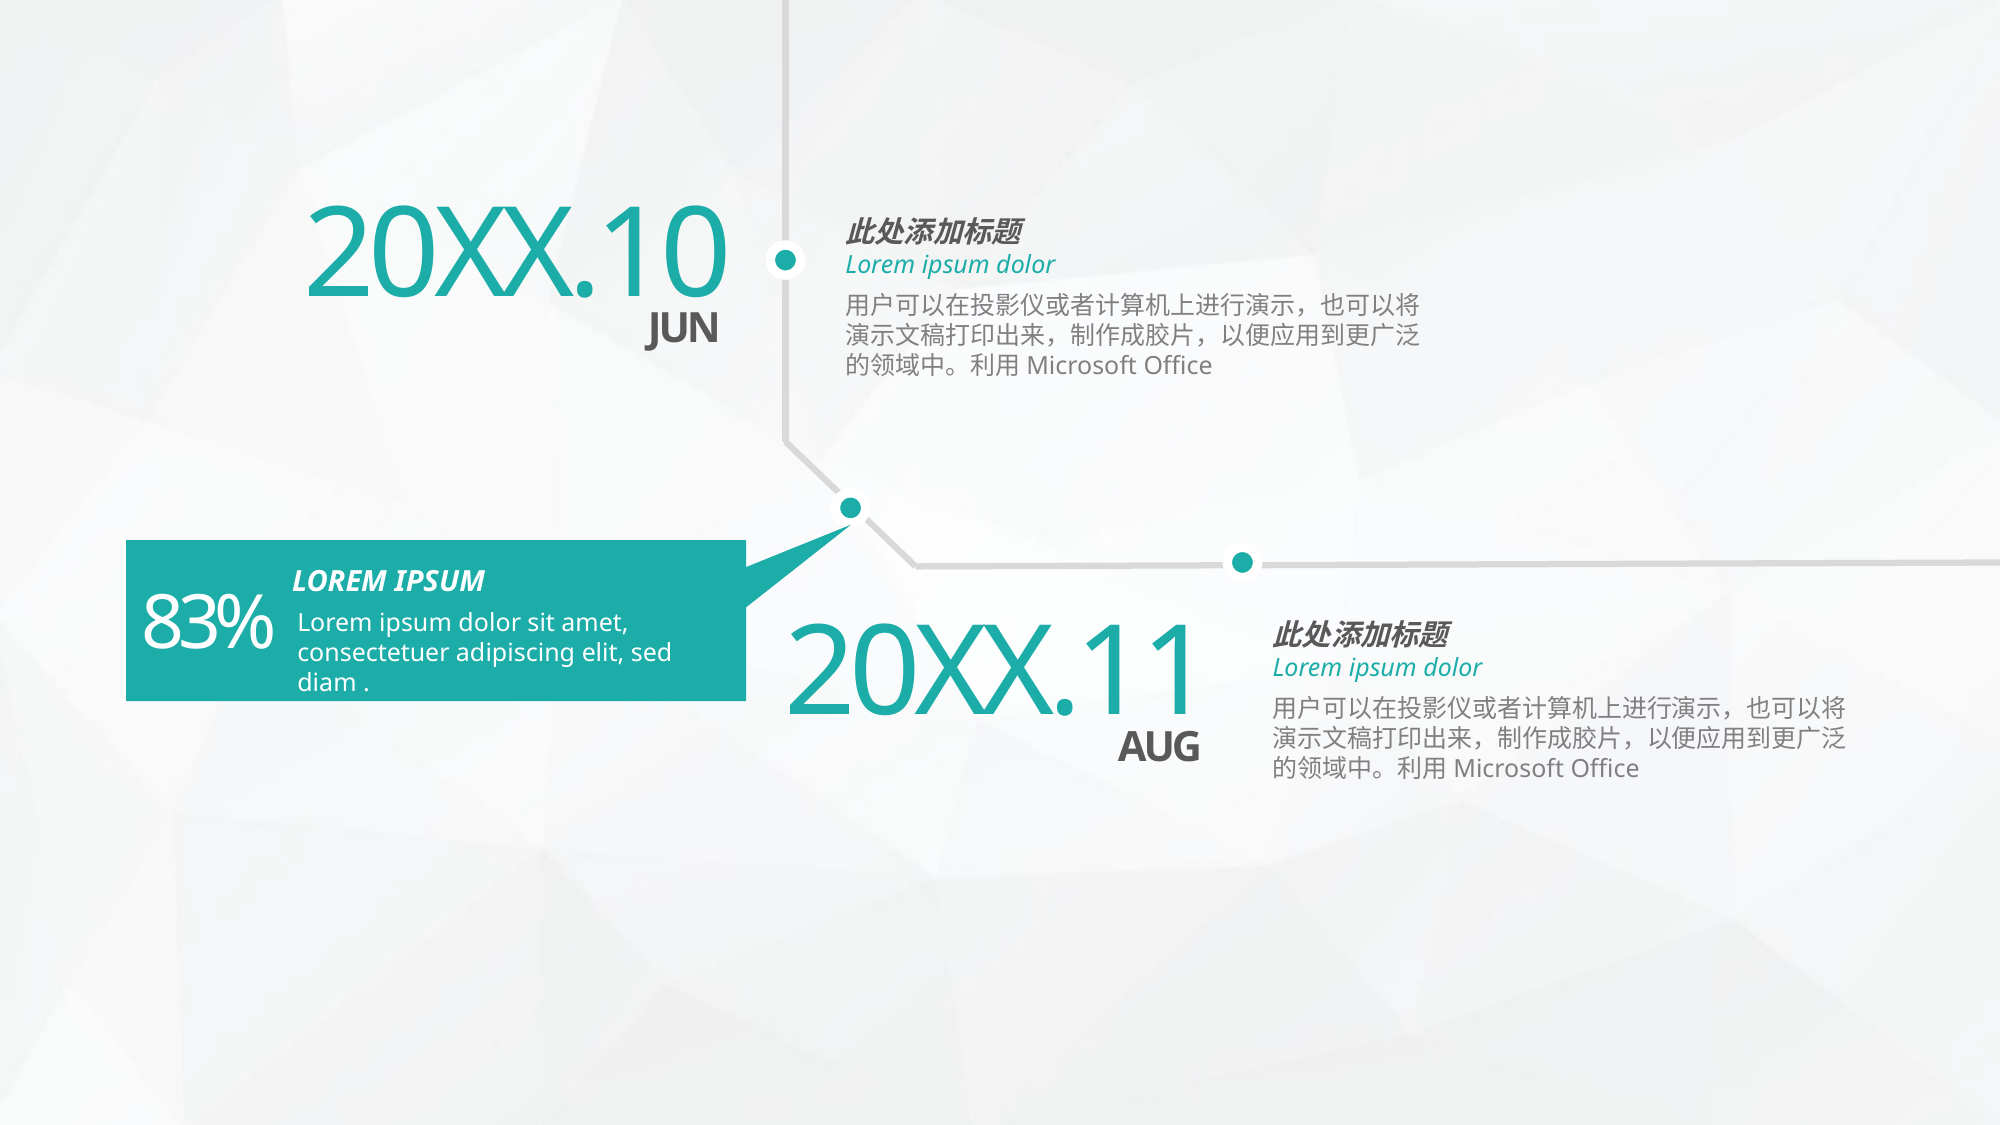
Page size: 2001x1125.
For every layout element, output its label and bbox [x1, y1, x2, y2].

text_box [785, 0, 2000, 567]
text_box [769, 243, 785, 277]
text_box [1227, 567, 1258, 579]
text_box [735, 625, 1228, 773]
text_box [1257, 609, 1874, 792]
text_box [830, 206, 1447, 389]
text_box [123, 540, 747, 705]
text_box [224, 206, 747, 354]
